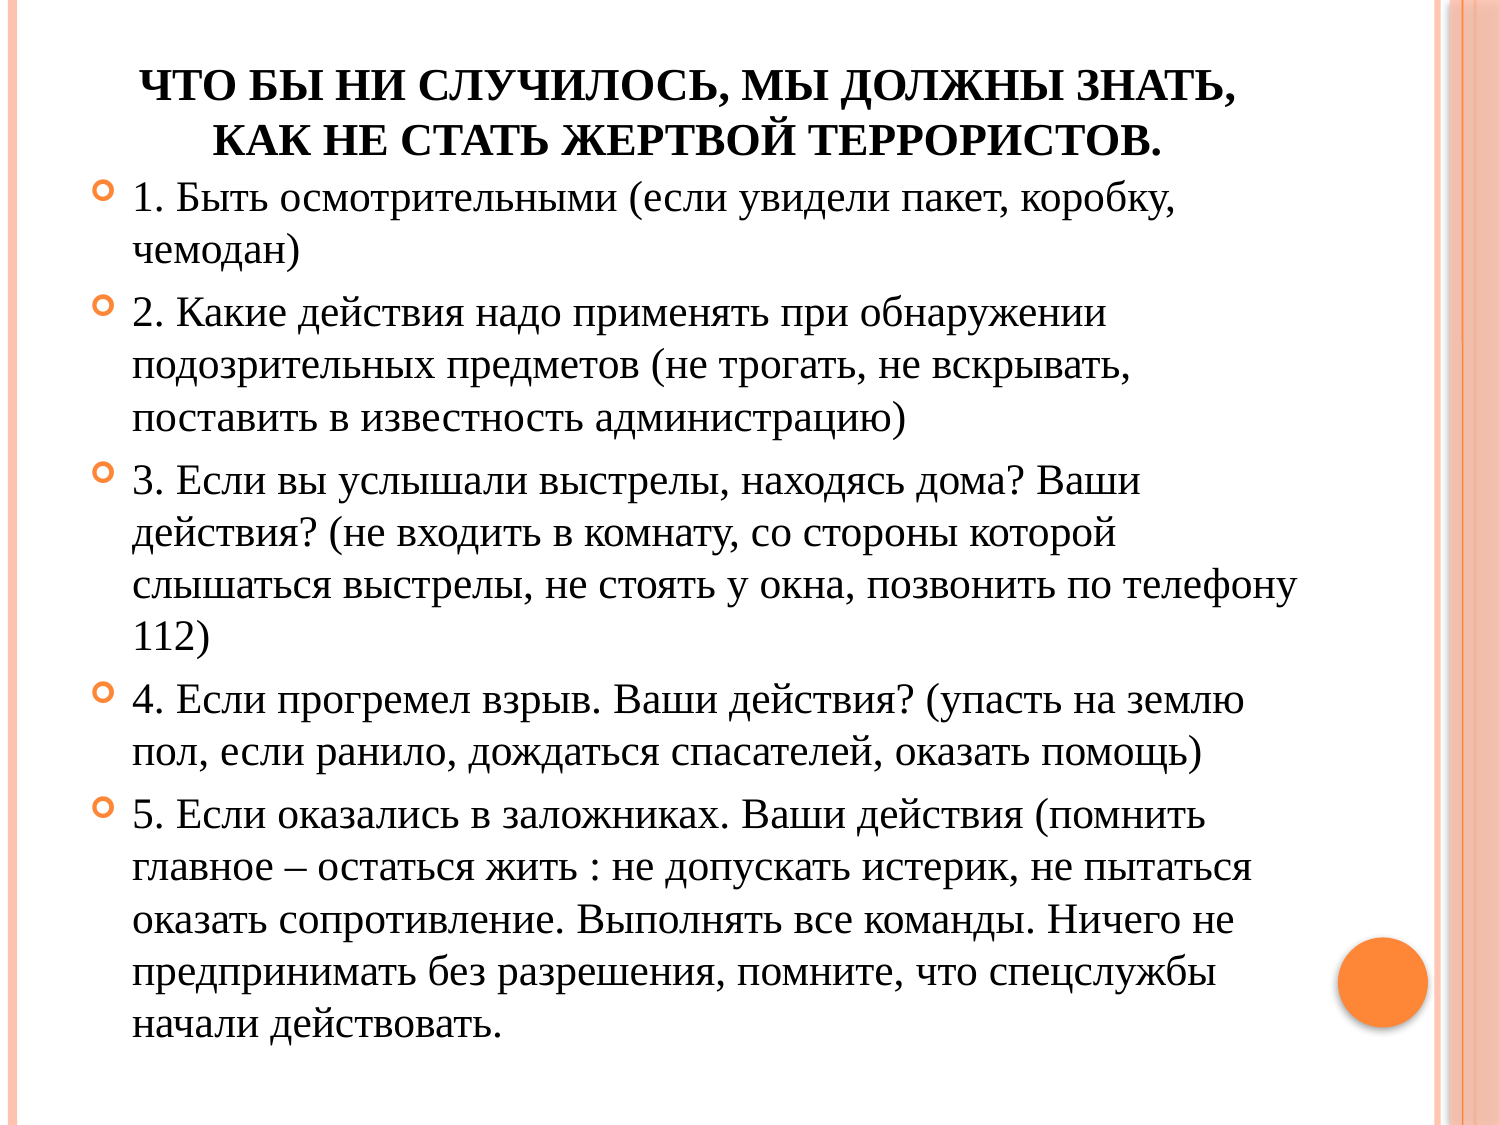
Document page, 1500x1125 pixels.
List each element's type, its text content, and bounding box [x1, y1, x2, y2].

title Что бы ни случилось, мы должны знать, как не стать жертвой террористов. [75, 45, 1300, 160]
list 1. Быть осмотрительными (если увидели пакет, коробку, чемодан) 2. Какие действия надо применять при обнаружении подозрительных предметов (не трогать, не вскрывать, поставить в известность администрацию) 3. Если вы услышали выстрелы, находясь дома? Ваши действия? (не входить в комнату, со стороны которой слышаться выстрелы, не стоять у окна, позвонить по телефону 112) 4. Если прогремел взрыв. Ваши действия? (упасть на землю пол, если ранило, дождаться спасателей, оказать помощь) 5. Если оказались в заложниках. Ваши действия (помнить главное – остаться жить : не допускать истерик, не пытаться оказать сопротивление. Выполнять все команды. Ничего не предпринимать без разрешения, помните, что спецслужбы начали действовать. [75, 160, 1329, 1062]
